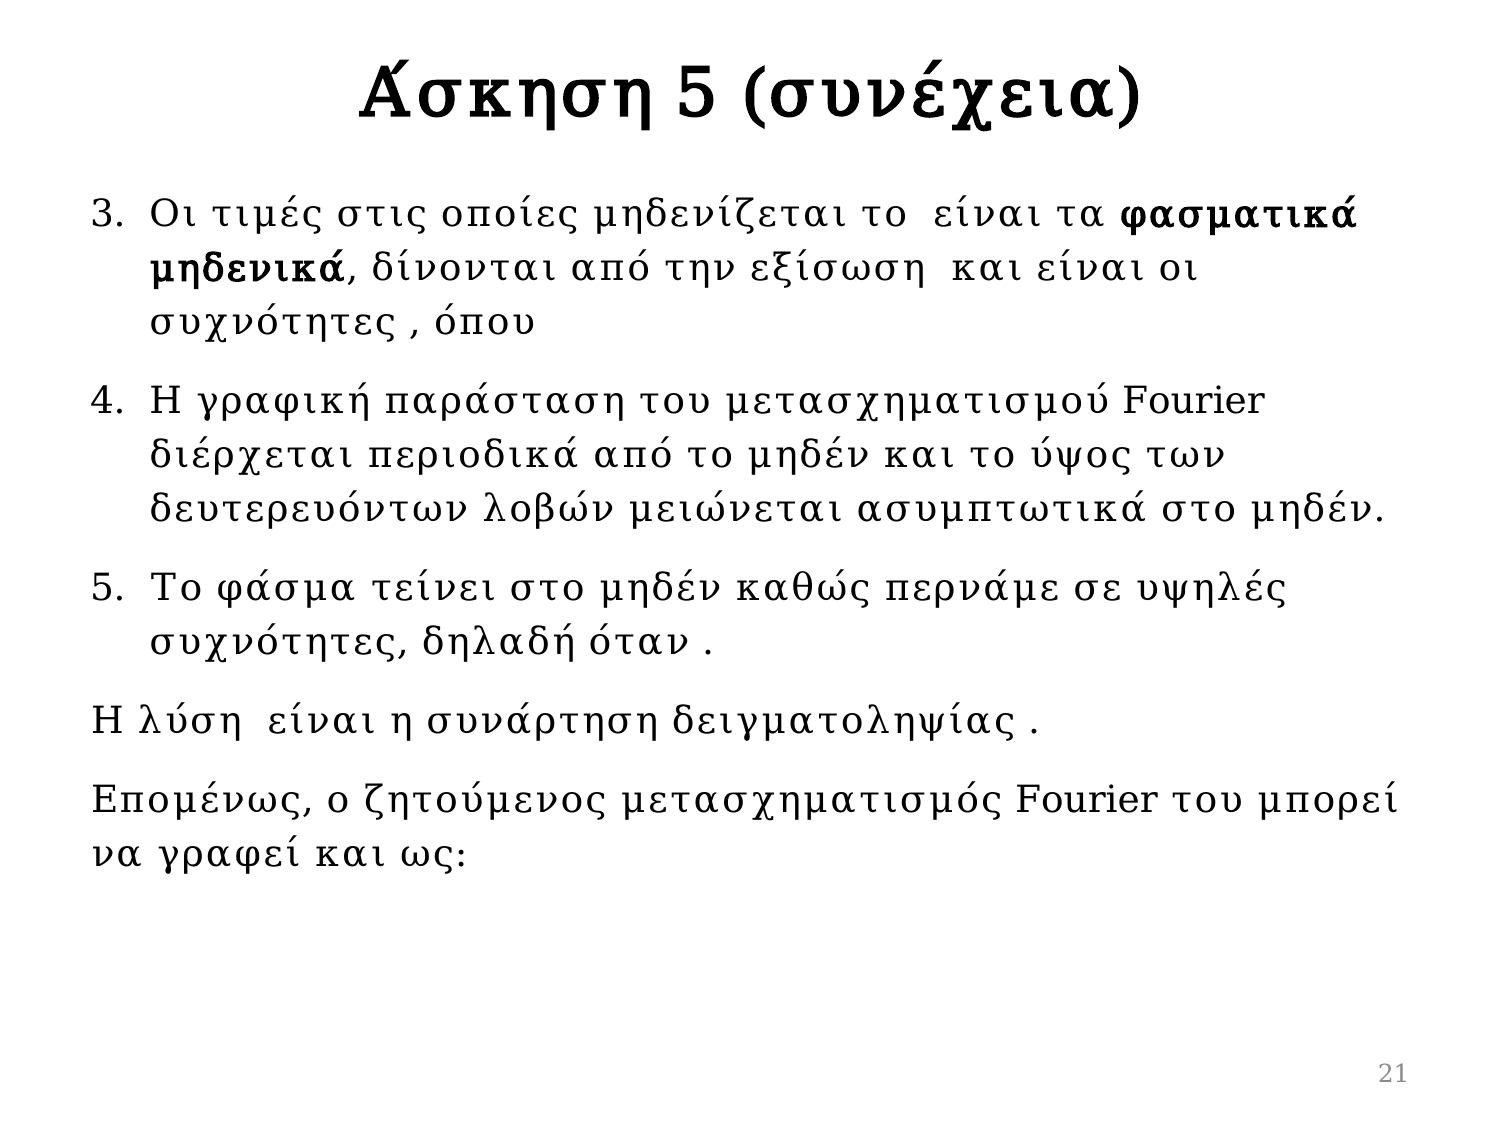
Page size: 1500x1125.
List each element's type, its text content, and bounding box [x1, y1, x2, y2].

slide_number 21 [1222, 1042, 1425, 1103]
title Άσκηση 5 (συνέχεια) [75, 19, 1425, 159]
